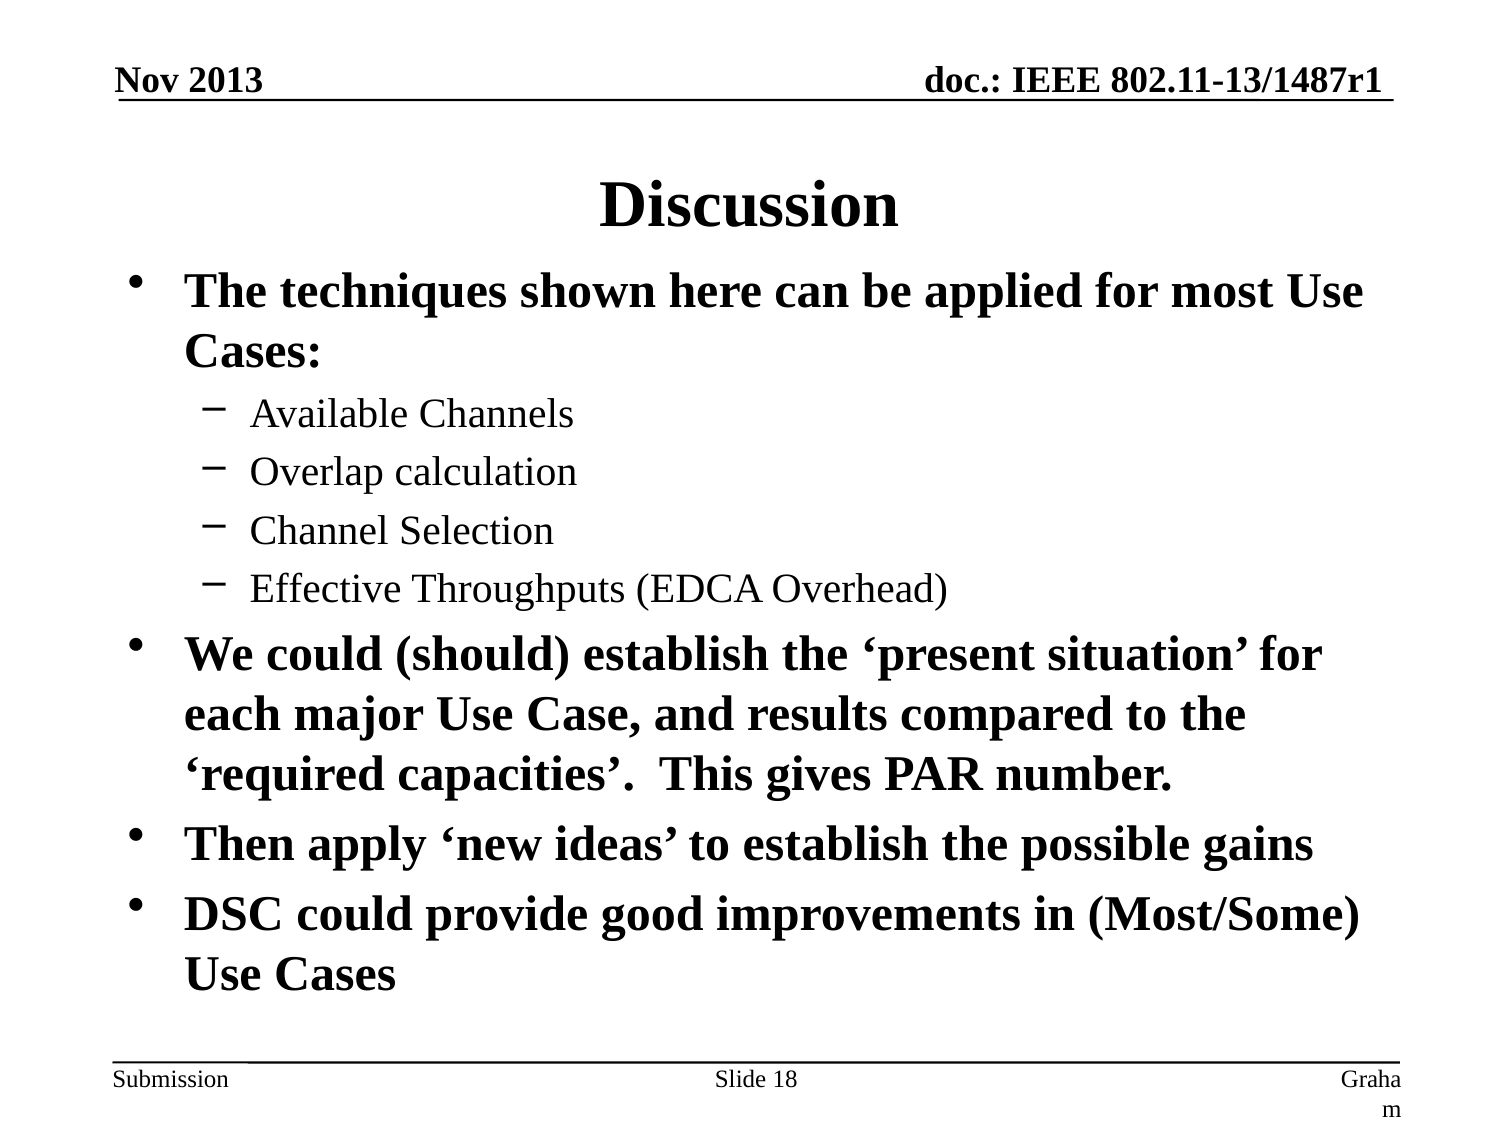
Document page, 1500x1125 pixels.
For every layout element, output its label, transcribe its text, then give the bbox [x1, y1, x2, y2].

footer Graham Smith, DSP Group [1324, 1061, 1402, 1093]
slide_number Slide 18 [712, 1061, 800, 1093]
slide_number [114, 54, 286, 101]
list The techniques shown here can be applied for most Use Cases: Available Channels Overlap calculation Channel Selection Effective Throughputs (EDCA Overhead) We could (should) establish the ‘present situation’ for each major Use Case, and results compared to the ‘required capacities’. This gives PAR number. Then apply ‘new ideas’ to establish the possible gains DSC could provide good improvements in (Most/Some) Use Cases [112, 288, 1388, 1038]
title Discussion [112, 112, 1388, 288]
